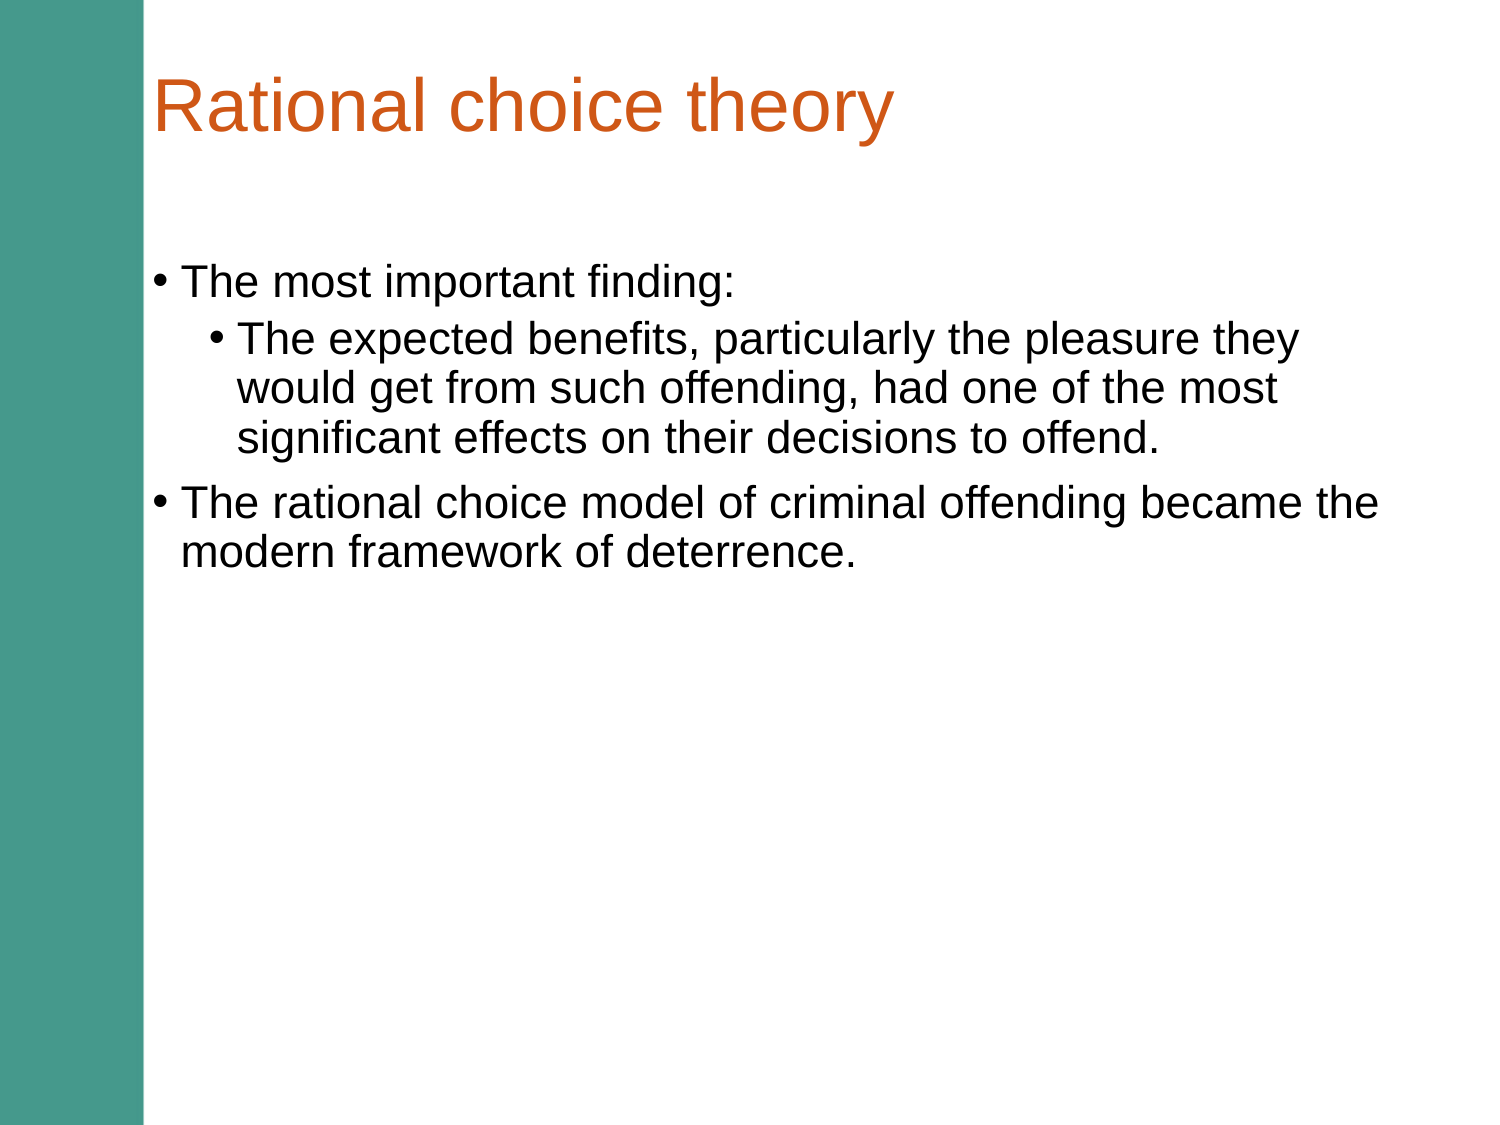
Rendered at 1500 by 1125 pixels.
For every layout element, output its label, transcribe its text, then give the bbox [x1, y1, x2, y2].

list The most important finding: The expected benefits, particularly the pleasure they would get from such offending, had one of the most significant effects on their decisions to offend. The rational choice model of criminal offending became the modern framework of deterrence. [137, 249, 1432, 964]
title Rational choice theory [137, 52, 1432, 163]
picture [0, 0, 1500, 1125]
